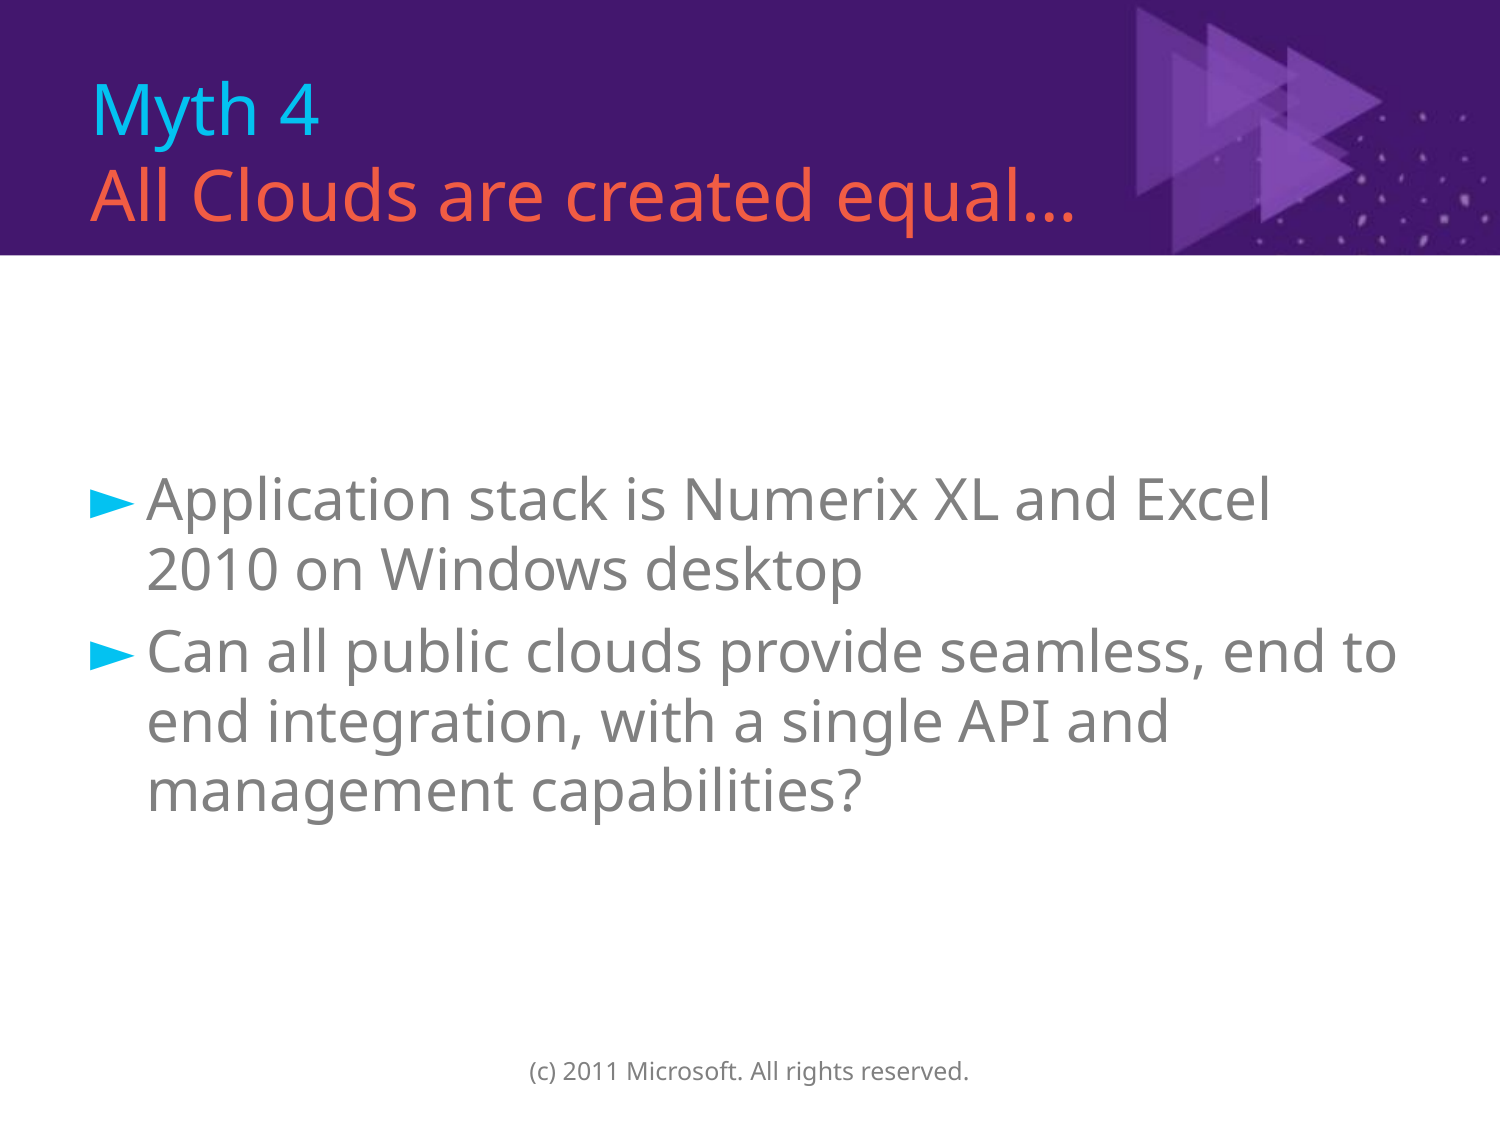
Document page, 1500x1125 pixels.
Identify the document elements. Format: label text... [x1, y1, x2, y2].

footer (c) 2011 Microsoft. All rights reserved. [512, 1042, 988, 1103]
title Myth 4 All Clouds are created equal… [75, 56, 1425, 244]
list Application stack is Numerix XL and Excel 2010 on Windows desktop Can all public clouds provide seamless, end to end integration, with a single API and management capabilities? [75, 373, 1425, 1005]
picture [0, 0, 1500, 255]
